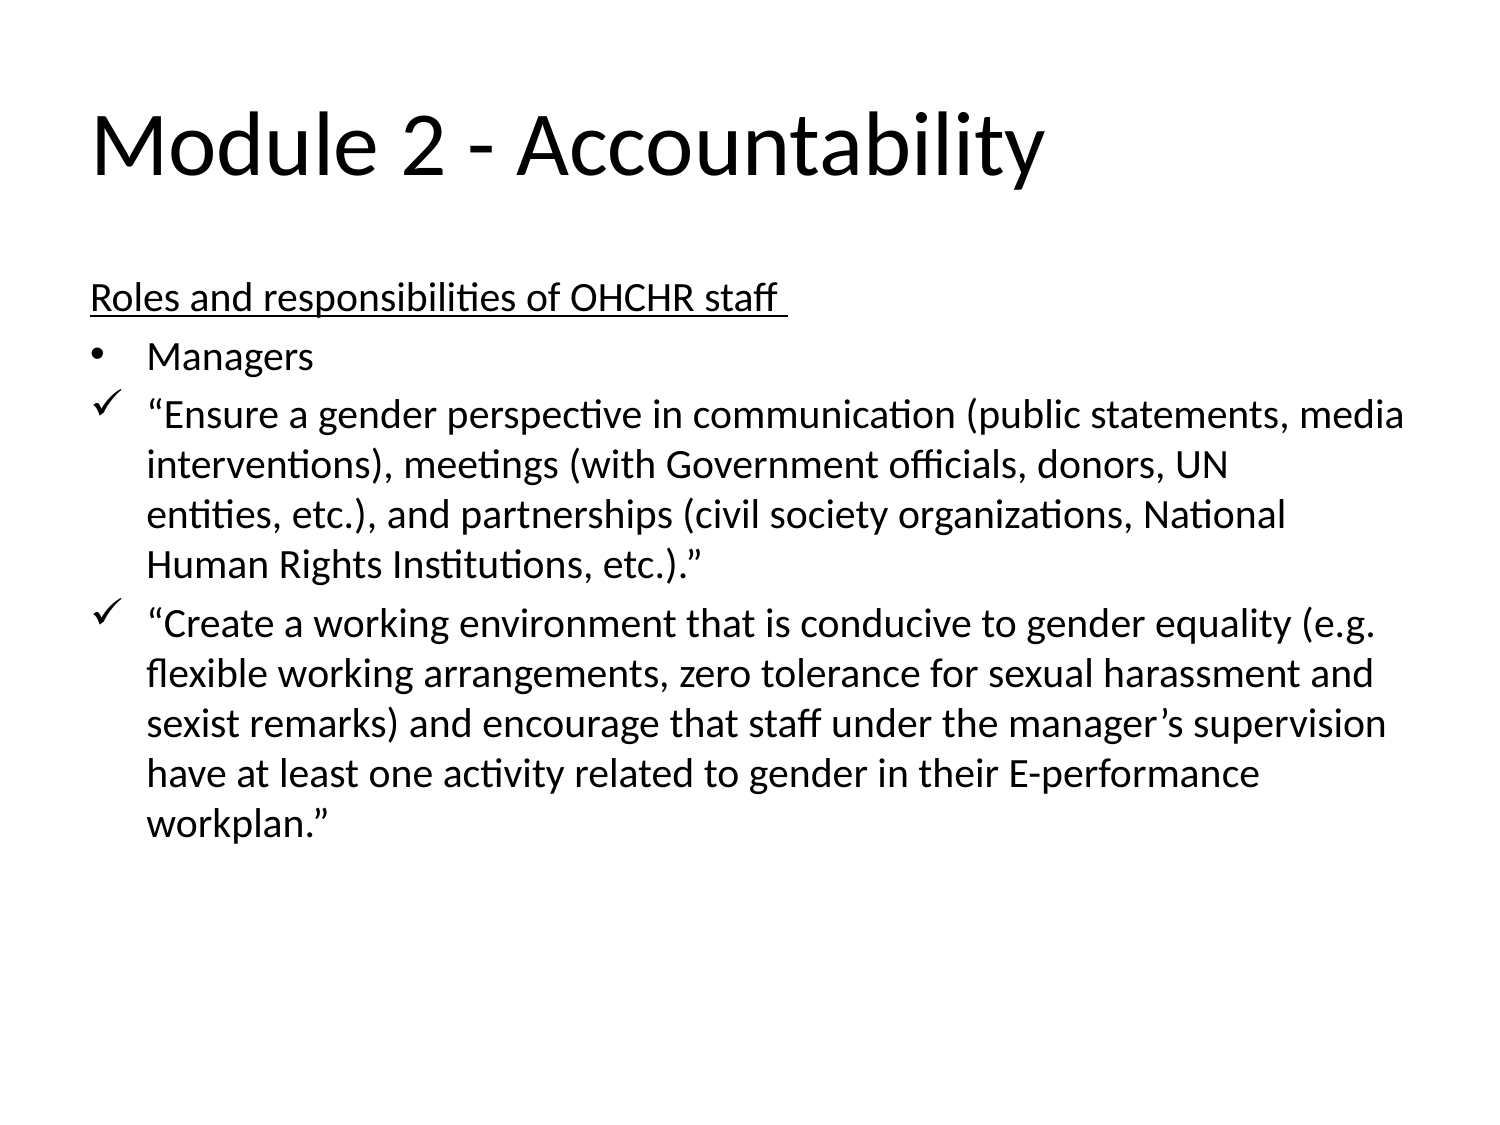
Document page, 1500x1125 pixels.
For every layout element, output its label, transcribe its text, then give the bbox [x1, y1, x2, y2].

title Module 2 - Accountability [75, 45, 1425, 233]
list Roles and responsibilities of OHCHR staff Managers “Ensure a gender perspective in communication (public statements, media interventions), meetings (with Government officials, donors, UN entities, etc.), and partnerships (civil society organizations, National Human Rights Institutions, etc.).” “Create a working environment that is conducive to gender equality (e.g. flexible working arrangements, zero tolerance for sexual harassment and sexist remarks) and encourage that staff under the manager’s supervision have at least one activity related to gender in their E-performance workplan.” [75, 262, 1425, 1005]
